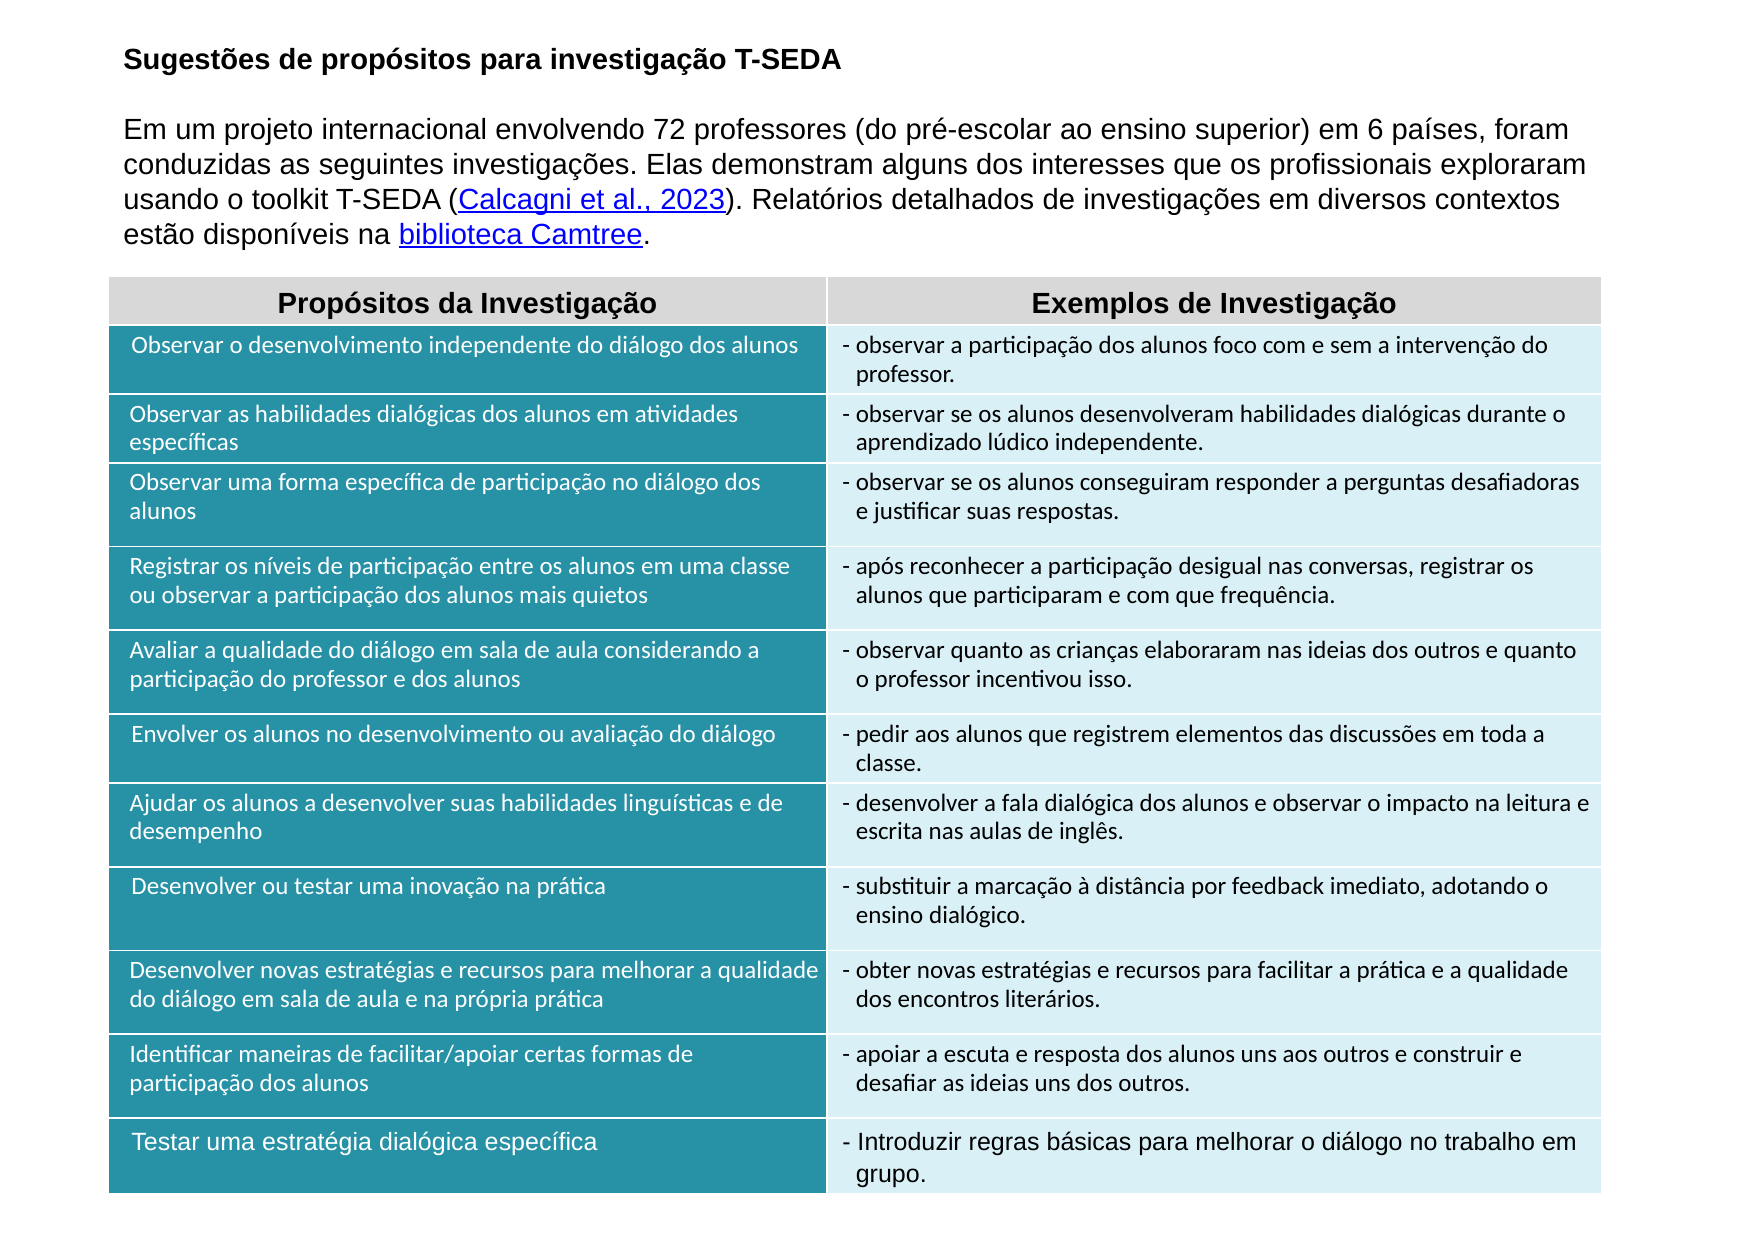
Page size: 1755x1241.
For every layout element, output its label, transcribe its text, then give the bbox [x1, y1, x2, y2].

table_cell - pedir aos alunos que registrem elementos das discussões em toda a classe. [828, 715, 1601, 782]
table_cell Desenvolver ou testar uma inovação na prática [109, 868, 826, 950]
table_cell Identificar maneiras de facilitar/apoiar certas formas de participação dos alunos [109, 1035, 826, 1117]
table_cell Desenvolver novas estratégias e recursos para melhorar a qualidade do diálogo em sala de aula e na própria prática [109, 951, 826, 1033]
table_cell - apoiar a escuta e resposta dos alunos uns aos outros e construir e desafiar as ideias uns dos outros. [828, 1035, 1601, 1117]
table_cell Envolver os alunos no desenvolvimento ou avaliação do diálogo [109, 715, 826, 782]
table_cell Testar uma estratégia dialógica específica [109, 1119, 826, 1193]
table_header Propósitos da Investigação [109, 277, 826, 324]
table_cell - observar a participação dos alunos foco com e sem a intervenção do professor. [828, 326, 1601, 393]
table_cell Ajudar os alunos a desenvolver suas habilidades linguísticas e de desempenho [109, 784, 826, 866]
table_header Exemplos de Investigação [828, 277, 1601, 324]
table_cell Observar o desenvolvimento independente do diálogo dos alunos [109, 326, 826, 393]
table_cell - Introduzir regras básicas para melhorar o diálogo no trabalho em grupo. [828, 1119, 1601, 1193]
table_cell - observar se os alunos conseguiram responder a perguntas desafiadoras e justificar suas respostas. [828, 464, 1601, 546]
table_cell - desenvolver a fala dialógica dos alunos e observar o impacto na leitura e escrita nas aulas de inglês. [828, 784, 1601, 866]
table_cell - após reconhecer a participação desigual nas conversas, registrar os alunos que participaram e com que frequência. [828, 547, 1601, 629]
table_cell - obter novas estratégias e recursos para facilitar a prática e a qualidade dos encontros literários. [828, 951, 1601, 1033]
table_cell Avaliar a qualidade do diálogo em sala de aula considerando a participação do professor e dos alunos [109, 631, 826, 713]
table_cell - substituir a marcação à distância por feedback imediato, adotando o ensino dialógico. [828, 868, 1601, 950]
table_cell Registrar os níveis de participação entre os alunos em uma classe ou observar a participação dos alunos mais quietos [109, 547, 826, 629]
table_cell Observar uma forma específica de participação no diálogo dos alunos [109, 464, 826, 546]
table_cell Observar as habilidades dialógicas dos alunos em atividades específicas [109, 395, 826, 462]
table_cell - observar quanto as crianças elaboraram nas ideias dos outros e quanto o professor incentivou isso. [828, 631, 1601, 713]
text_box Sugestões de propósitos para investigação T-SEDA Em um projeto internacional envolvendo 72 professores (do pré-escolar ao ensino superior) em 6 países, foram conduzidas as seguintes investigações. Elas demonstram alguns dos interesses que os profissionais exploraram usando o toolkit T-SEDA (Calcagni et al., 2023). Relatórios detalhados de investigações em diversos contextos estão disponíveis na biblioteca Camtree. [108, 32, 1627, 258]
table_cell - observar se os alunos desenvolveram habilidades dialógicas durante o aprendizado lúdico independente. [828, 395, 1601, 462]
